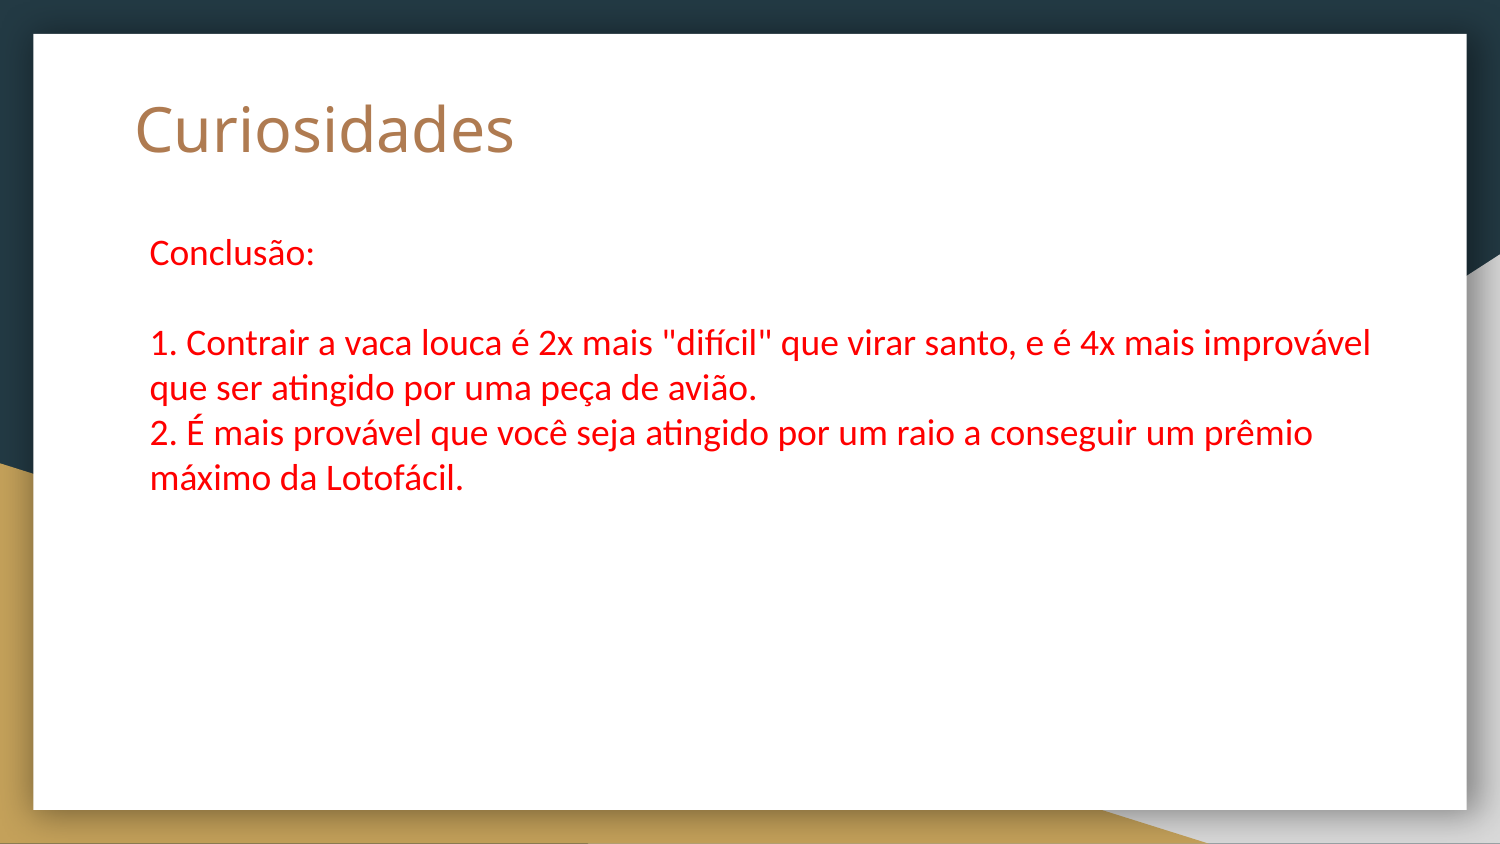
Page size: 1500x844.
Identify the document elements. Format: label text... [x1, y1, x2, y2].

title Curiosidades [119, 75, 1381, 179]
text_box Conclusão: 1. Contrair a vaca louca é 2x mais "difícil" que virar santo, e é 4x mais improvável que ser atingido por uma peça de avião. 2. É mais provável que você seja atingido por um raio a conseguir um prêmio máximo da Lotofácil. [134, 212, 1396, 693]
